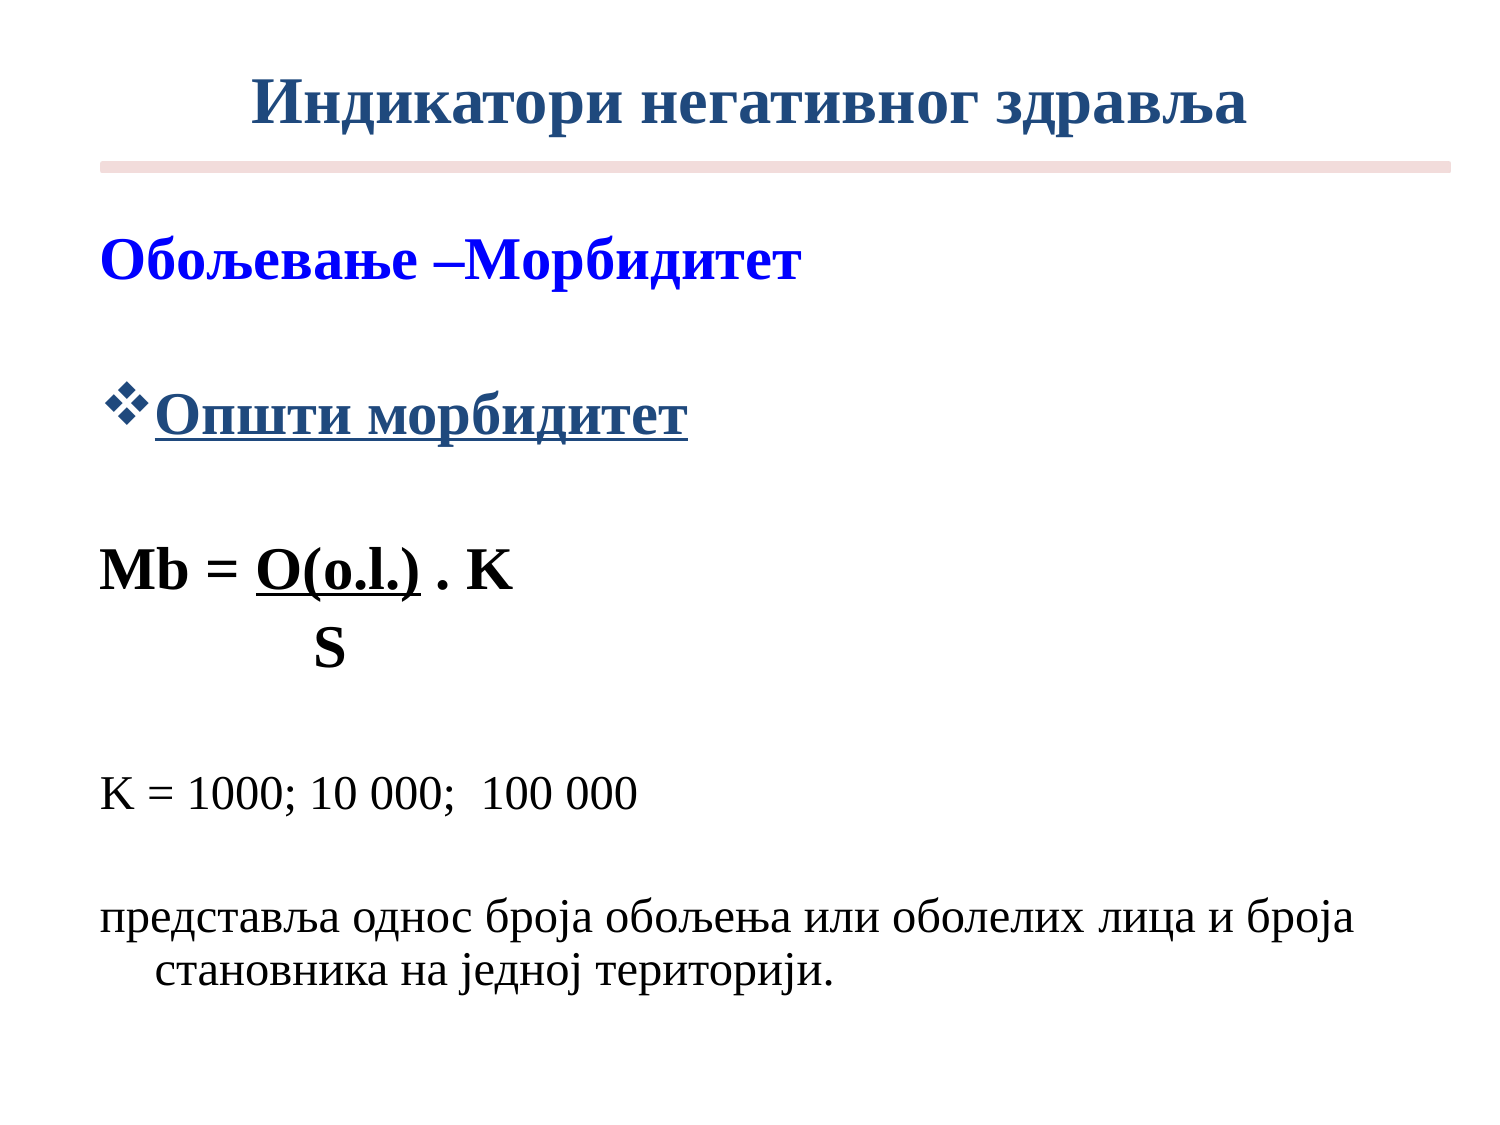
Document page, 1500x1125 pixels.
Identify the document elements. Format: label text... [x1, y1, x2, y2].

title Индикатори негативног здравља [75, 45, 1425, 149]
picture [100, 161, 1451, 173]
list Обољевање –Mорбидитет Општи морбидитет Mb = O(o.l.) . K S K = 1000; 10 000; 100 000 представља однос броја обољења или оболелих лица и броја становника на једној територији. [85, 219, 1436, 1010]
